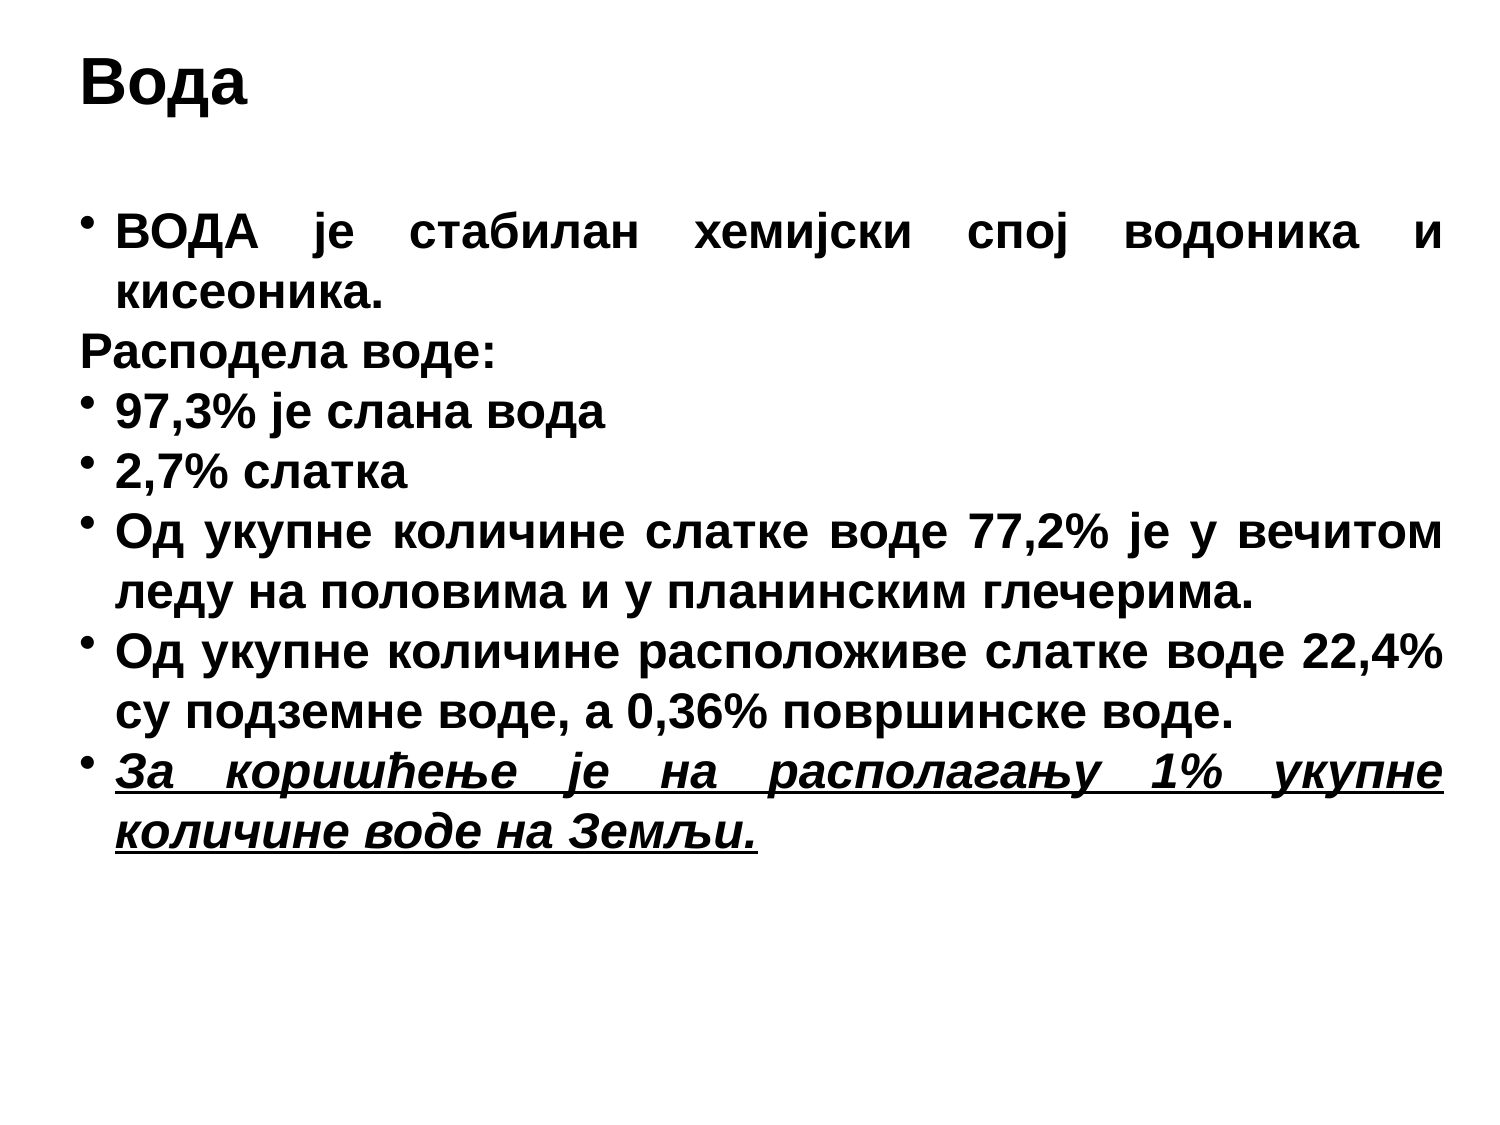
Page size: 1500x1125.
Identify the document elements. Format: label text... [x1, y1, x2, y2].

text_box Вода ВОДА је стабилан хемијски спој водоника и кисеоника. Расподела воде: 97,3% је слана вода 2,7% слатка Од укупне количине слатке воде 77,2% је у вечитом леду на половима и у планинским глечерима. Од укупне количине расположиве слатке воде 22,4% су подземне воде, а 0,36% површинске воде. За коришћење је на располагању 1% укупне количине воде на Земљи. [64, 31, 1459, 1011]
